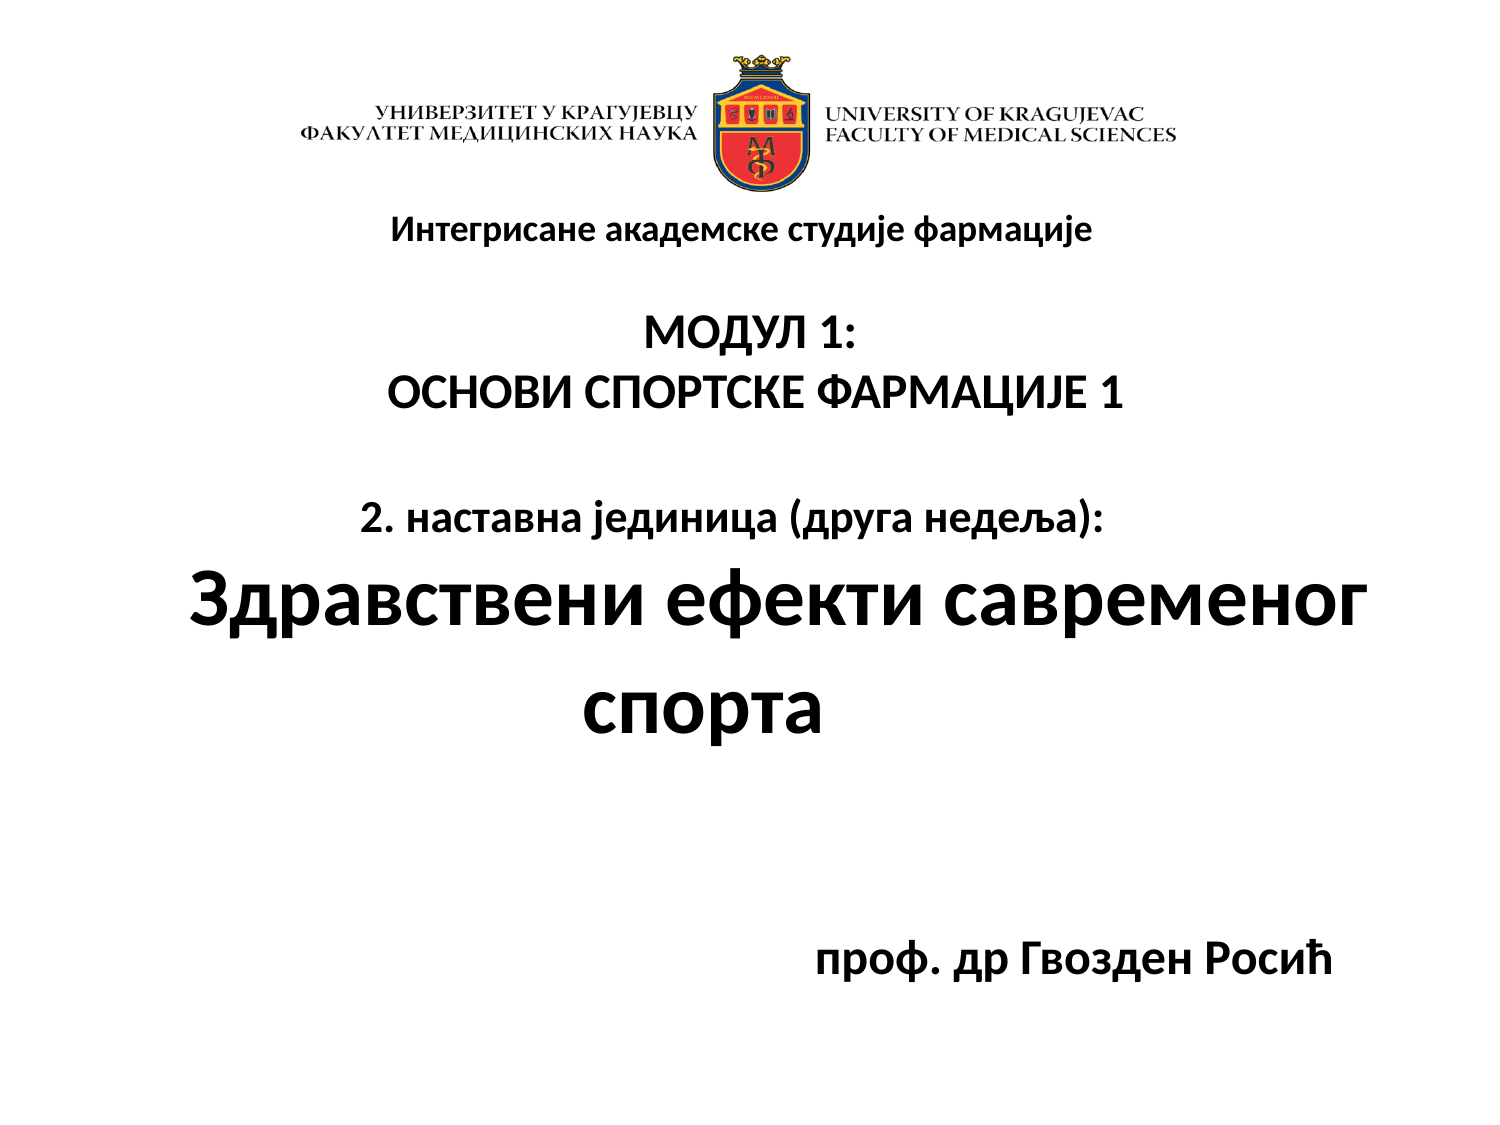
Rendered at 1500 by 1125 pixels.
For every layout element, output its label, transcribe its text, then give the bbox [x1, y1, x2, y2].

picture [300, 54, 1176, 193]
text_box МОДУЛ 1: ОСНОВИ СПОРТСКЕ ФАРМАЦИЈЕ 1 [372, 290, 1140, 426]
text_box 2. наставна јединица (друга недеља): Здравствени ефекти савременог спорта [53, 479, 1412, 760]
subtitle проф. др Гвозден Росић [702, 916, 1446, 1087]
text_box Интегрисане академске студије фармације [375, 200, 1109, 257]
